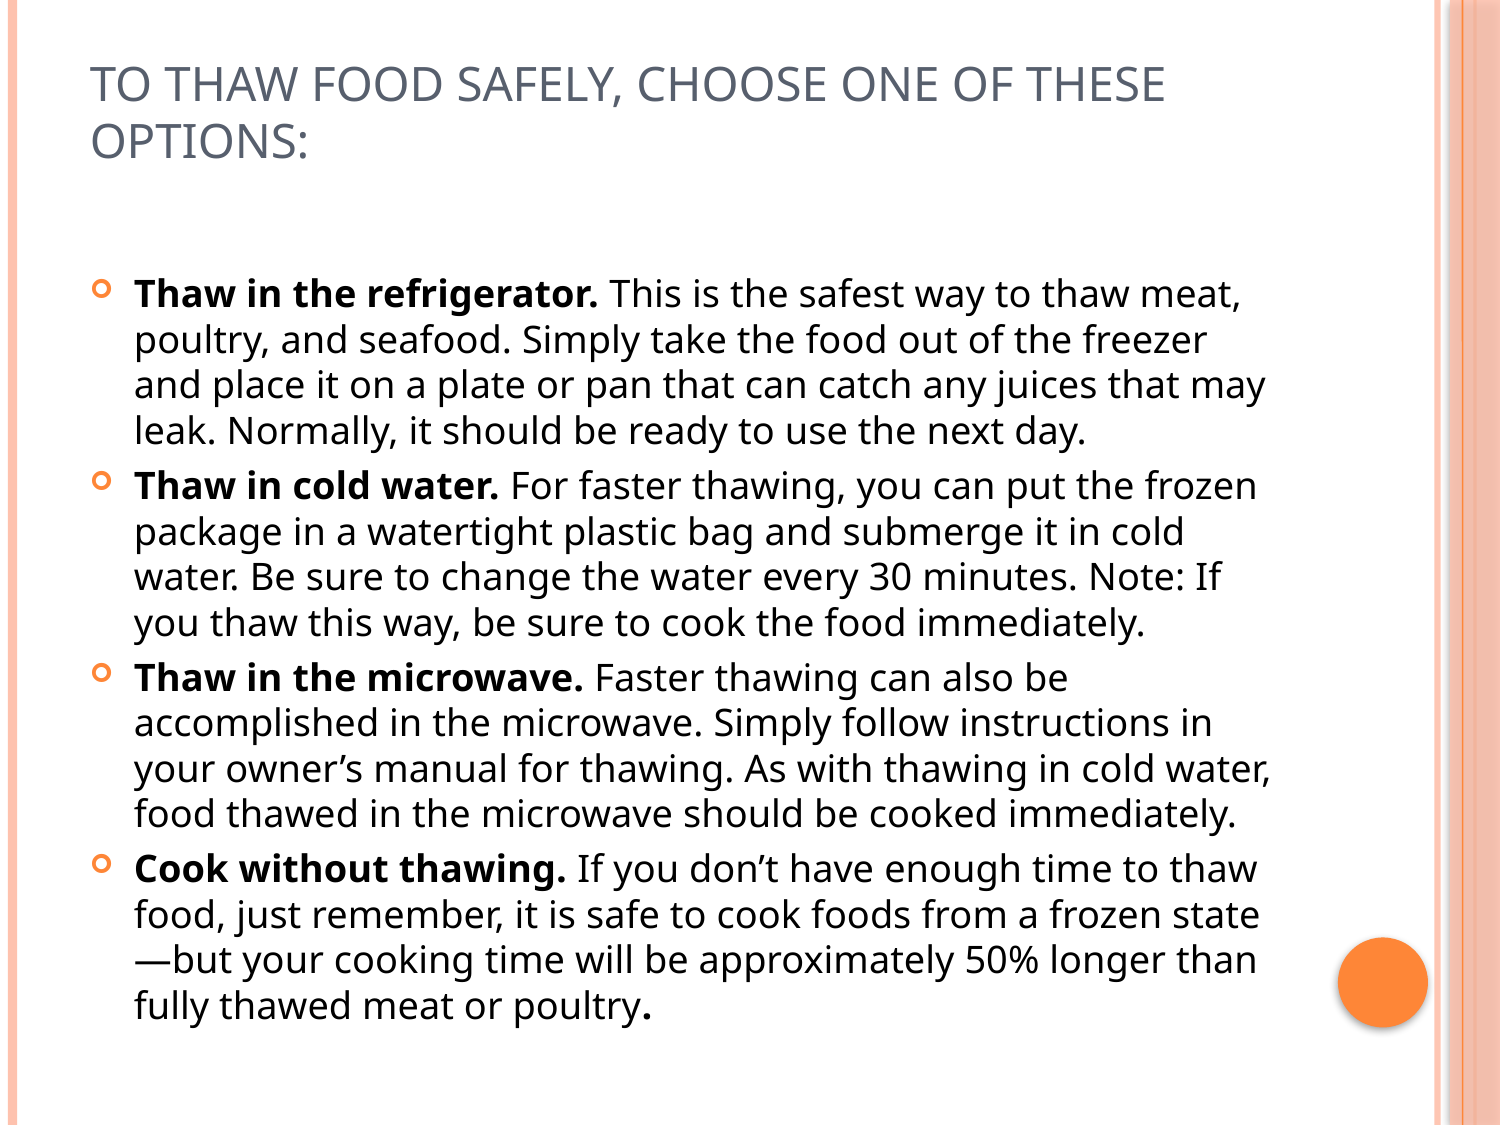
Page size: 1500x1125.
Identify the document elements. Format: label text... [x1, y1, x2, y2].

list Thaw in the refrigerator. This is the safest way to thaw meat, poultry, and seafood. Simply take the food out of the freezer and place it on a plate or pan that can catch any juices that may leak. Normally, it should be ready to use the next day. Thaw in cold water. For faster thawing, you can put the frozen package in a watertight plastic bag and submerge it in cold water. Be sure to change the water every 30 minutes. Note: If you thaw this way, be sure to cook the food immediately. Thaw in the microwave. Faster thawing can also be accomplished in the microwave. Simply follow instructions in your owner’s manual for thawing. As with thawing in cold water, food thawed in the microwave should be cooked immediately. Cook without thawing. If you don’t have enough time to thaw food, just remember, it is safe to cook foods from a frozen state—but your cooking time will be approximately 50% longer than fully thawed meat or poultry. [75, 262, 1300, 1062]
title To thaw food safely, choose one of these options: [75, 45, 1300, 233]
